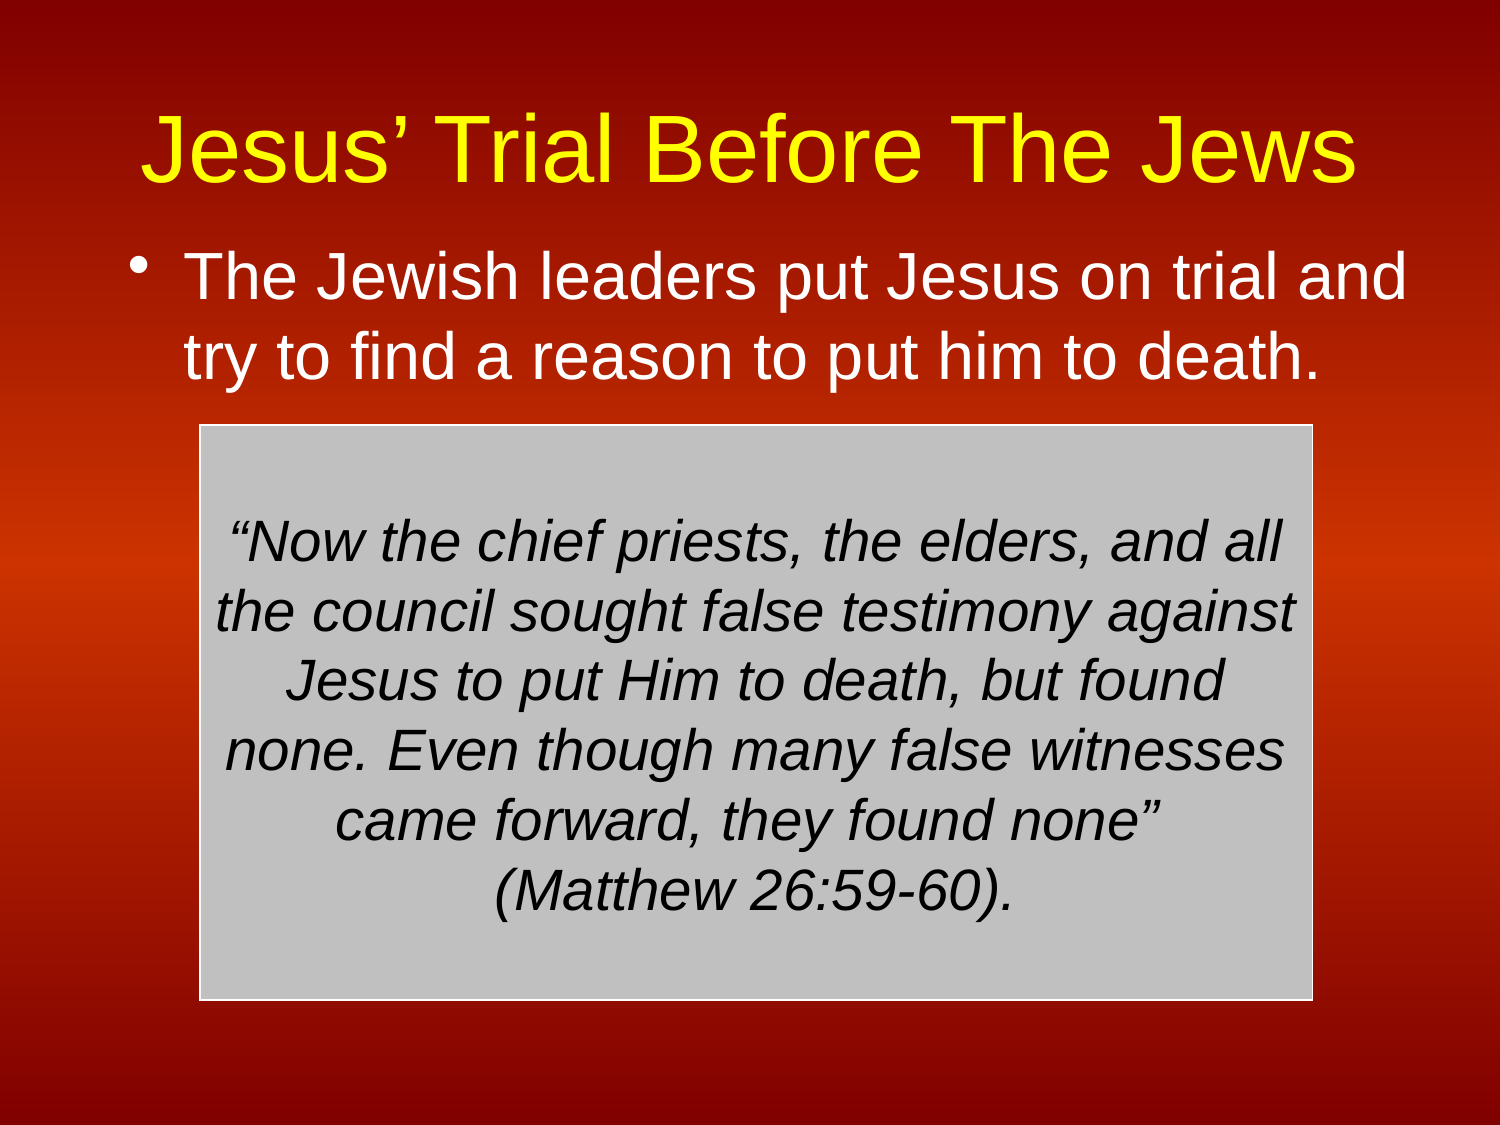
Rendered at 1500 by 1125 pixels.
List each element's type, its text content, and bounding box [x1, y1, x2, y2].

text_box “Now the chief priests, the elders, and all the council sought false testimony against Jesus to put Him to death, but found none. Even though many false witnesses came forward, they found none” (Matthew 26:59-60). [199, 425, 1313, 1000]
list The Jewish leaders put Jesus on trial and try to find a reason to put him to death. [112, 224, 1463, 1125]
title Jesus’ Trial Before The Jews [37, 50, 1463, 238]
